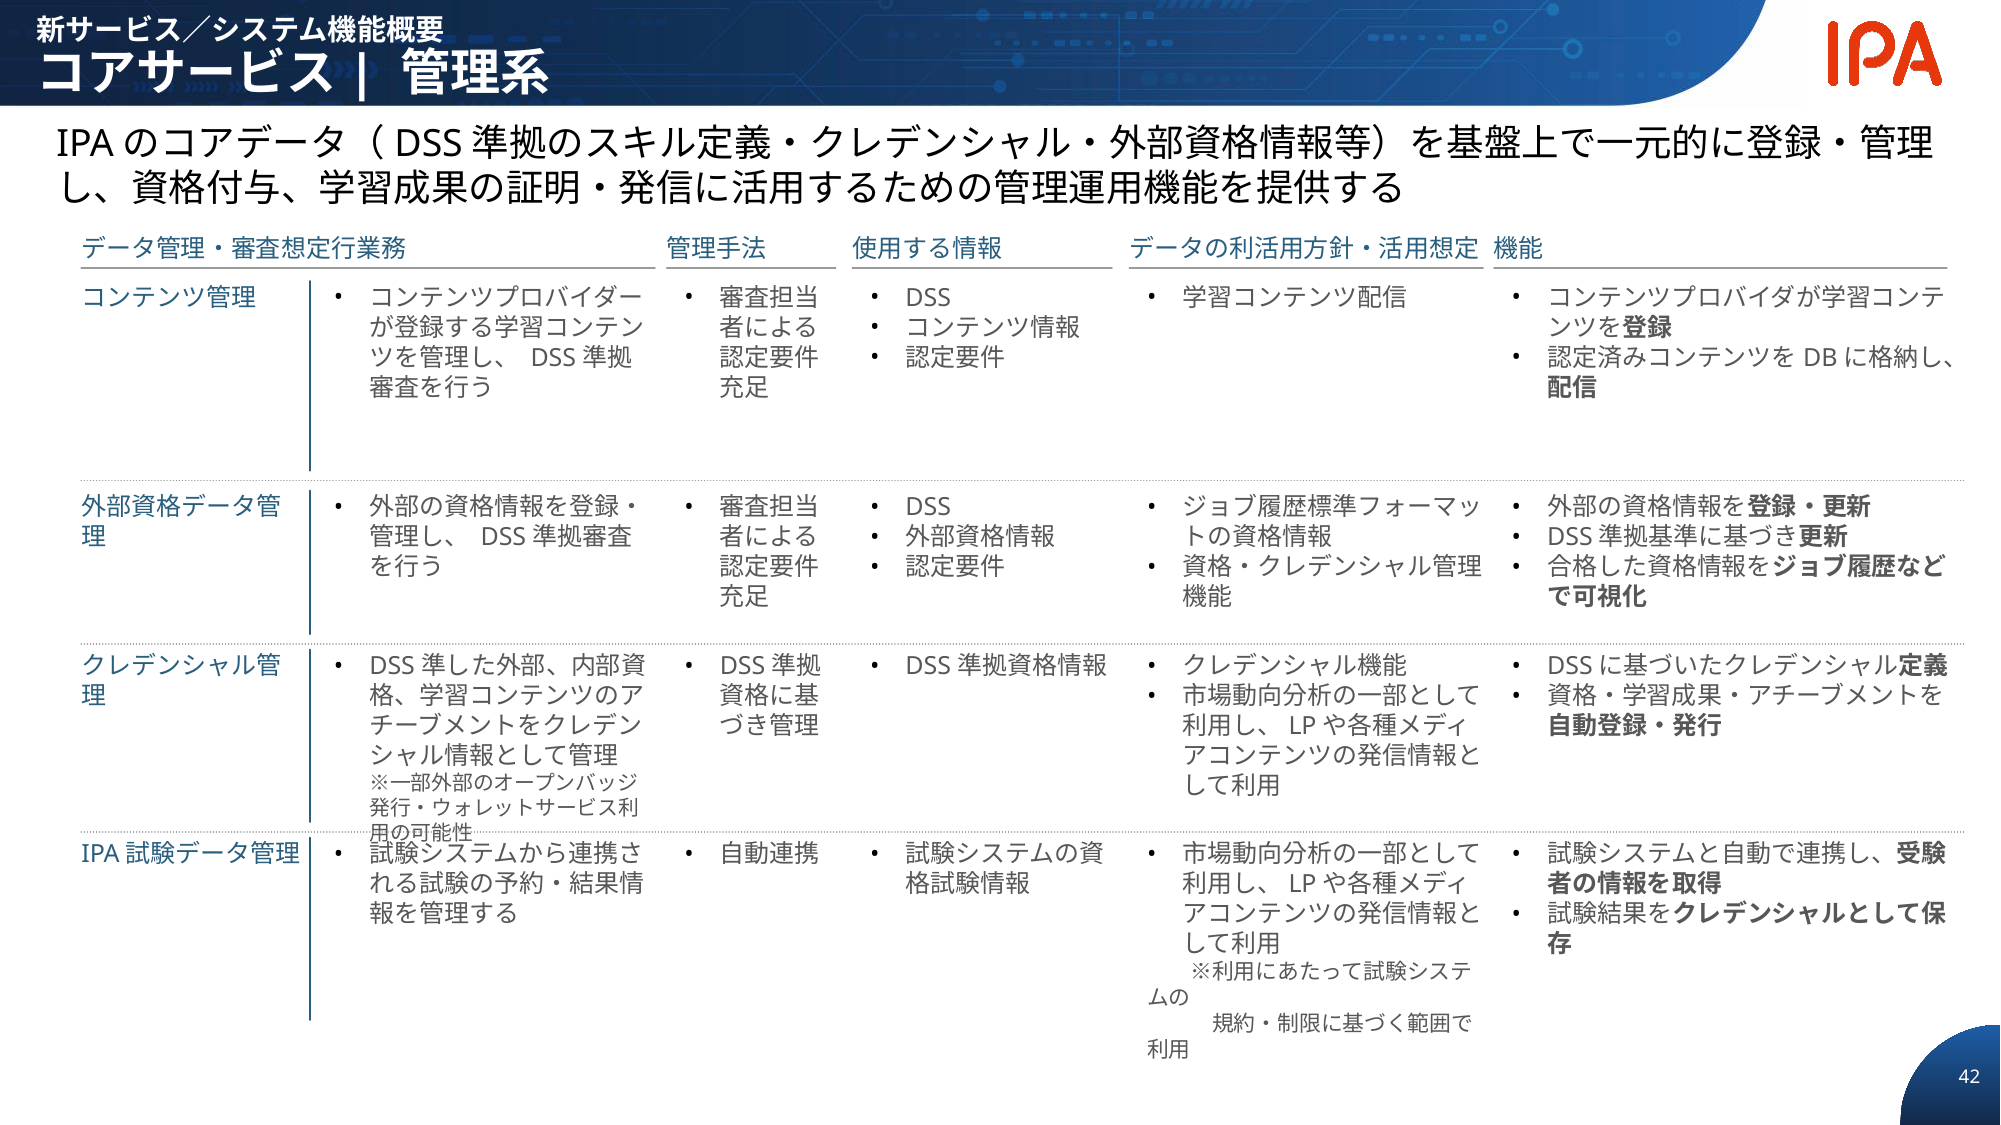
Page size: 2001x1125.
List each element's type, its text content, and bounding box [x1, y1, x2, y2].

text_box 試験システムの資格試験情報 [852, 837, 1122, 1020]
text_box ジョブ履歴標準フォーマットの資格情報 資格・クレデンシャル管理機能 [1129, 490, 1487, 634]
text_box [1129, 232, 1493, 268]
text_box 審査担当者による認定要件充足 [666, 281, 842, 471]
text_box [666, 232, 843, 268]
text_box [80, 280, 311, 471]
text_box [80, 837, 311, 1021]
text_box コンテンツプロバイダーが登録する学習コンテンツを管理し、 DSS準拠審査を行う [316, 281, 655, 471]
text_box コンテンツプロバイダが学習コンテンツを登録 認定済みコンテンツをDBに格納し、配信 [1493, 281, 1951, 471]
text_box 新サービス／システム機能概要 コアサービス| 管理系 [36, 15, 1769, 92]
picture [0, 0, 1805, 108]
text_box 外部の資格情報を登録・更新 DSS準拠基準に基づき更新 合格した資格情報をジョブ履歴などで可視化 [1493, 490, 1951, 634]
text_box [80, 232, 656, 268]
text_box 市場動向分析の一部として利用し、LPや各種メディアコンテンツの発信情報として利用 ※利用にあたって試験システムの 規約・制限に基づく範囲で利用 [1129, 837, 1487, 1020]
text_box DSS コンテンツ情報 認定要件 [852, 281, 1122, 471]
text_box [1493, 232, 1965, 268]
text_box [80, 490, 311, 635]
text_box 試験システムと自動で連携し、受験者の情報を取得 試験結果をクレデンシャルとして保存 [1493, 837, 1951, 1094]
text_box クレデンシャル機能 市場動向分析の一部として利用し、LPや各種メディアコンテンツの発信情報として利用 [1129, 649, 1487, 822]
text_box 自動連携 [666, 837, 842, 1020]
text_box DSS 外部資格情報 認定要件 [852, 490, 1122, 634]
text_box 審査担当者による認定要件充足 [666, 490, 842, 634]
text_box DSS準拠資格に基づき管理 [666, 649, 842, 822]
text_box 外部の資格情報を登録・管理し、 DSS準拠審査を行う [316, 490, 655, 634]
text_box 学習コンテンツ配信 [1129, 281, 1487, 471]
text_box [852, 232, 1122, 268]
picture [1828, 21, 1942, 86]
text_box 試験システムから連携される試験の予約・結果情報を管理する [316, 837, 655, 1020]
text_box DSS準拠資格情報 [852, 649, 1122, 822]
text_box DSSに基づいたクレデンシャル定義 資格・学習成果・アチーブメントを自動登録・発行 [1493, 649, 1951, 822]
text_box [80, 649, 311, 823]
text_box DSS準した外部、内部資格、学習コンテンツのアチーブメントをクレデンシャル情報として管理 ※一部外部のオープンバッジ発行・ウォレットサービス利用の可能性 [316, 649, 655, 822]
text_box IPAのコアデータ（DSS準拠のスキル定義・クレデンシャル・外部資格情報等）を基盤上で一元的に登録・管理し、資格付与、学習成果の証明・発信に活用するための管理運用機能を提供する [56, 118, 1940, 216]
